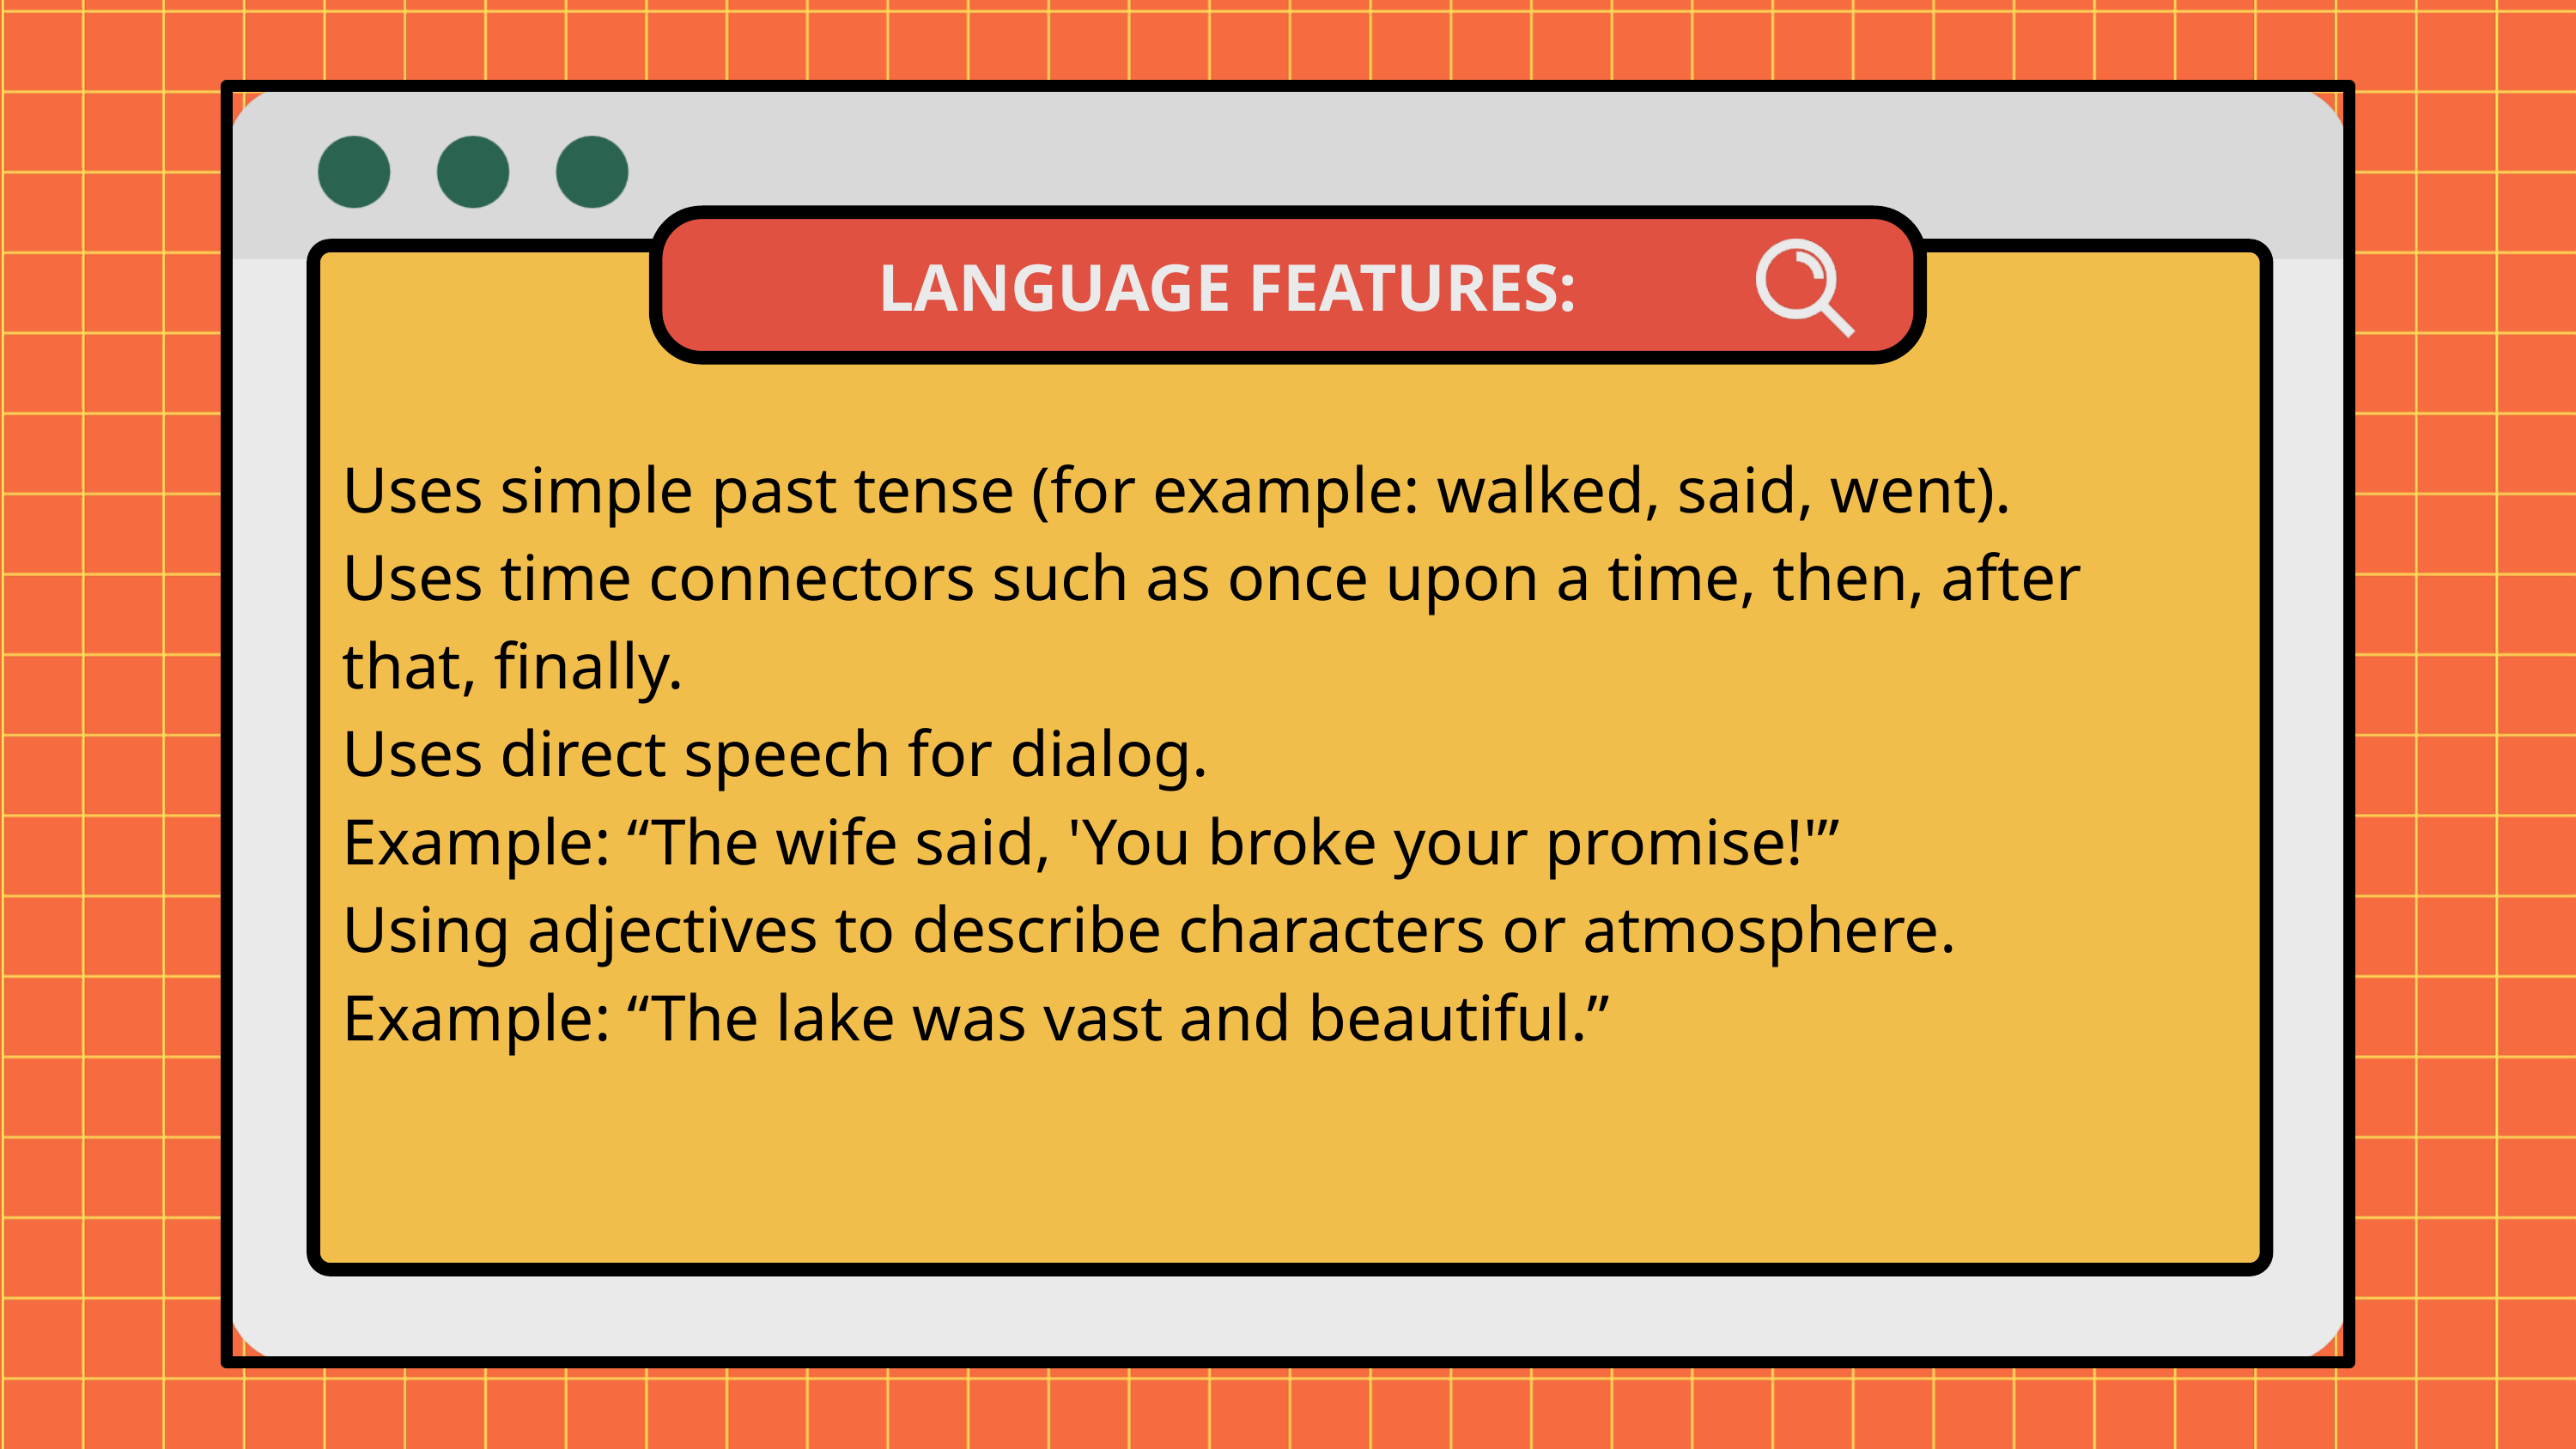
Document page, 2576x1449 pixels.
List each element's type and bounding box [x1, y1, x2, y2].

text_box [313, 245, 2267, 1270]
text_box [655, 212, 1921, 358]
text_box [227, 86, 2349, 1363]
text_box [2, 0, 2576, 1449]
